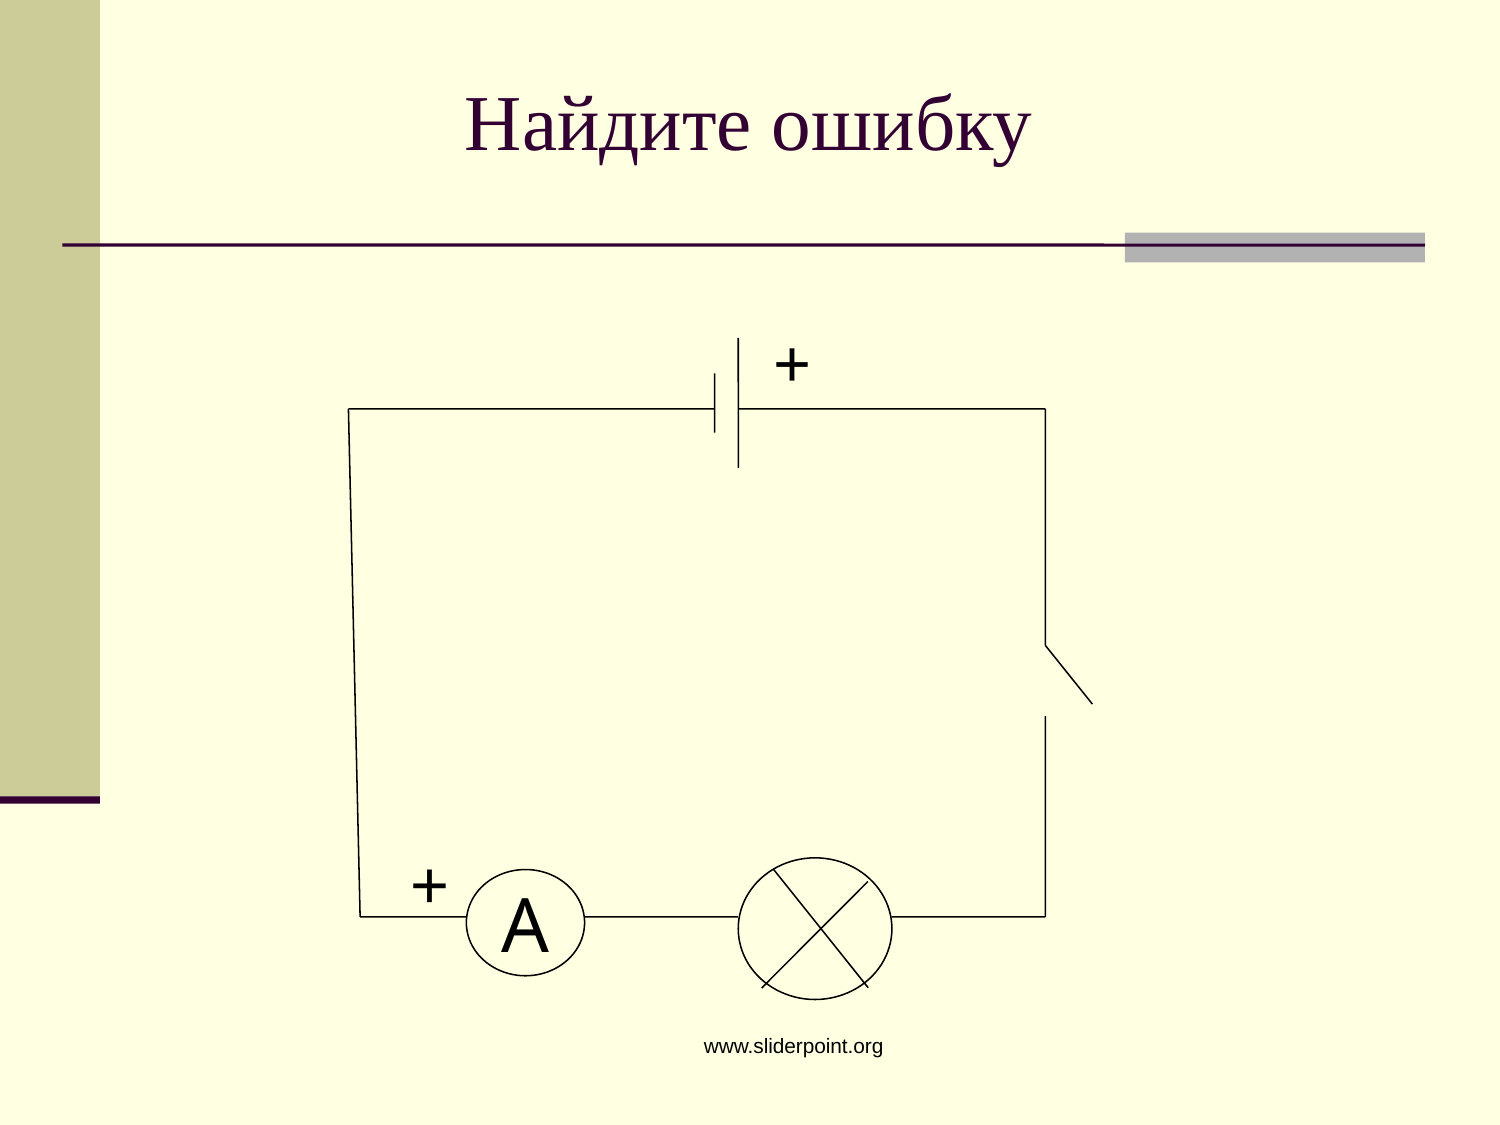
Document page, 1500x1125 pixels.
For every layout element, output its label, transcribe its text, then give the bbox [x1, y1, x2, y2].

text_box + [395, 834, 465, 929]
footer www.sliderpoint.org [549, 1024, 1038, 1101]
text_box A [466, 869, 585, 976]
text_box + [758, 314, 827, 409]
title Найдите ошибку [72, 16, 1426, 221]
text_box [738, 857, 892, 1000]
